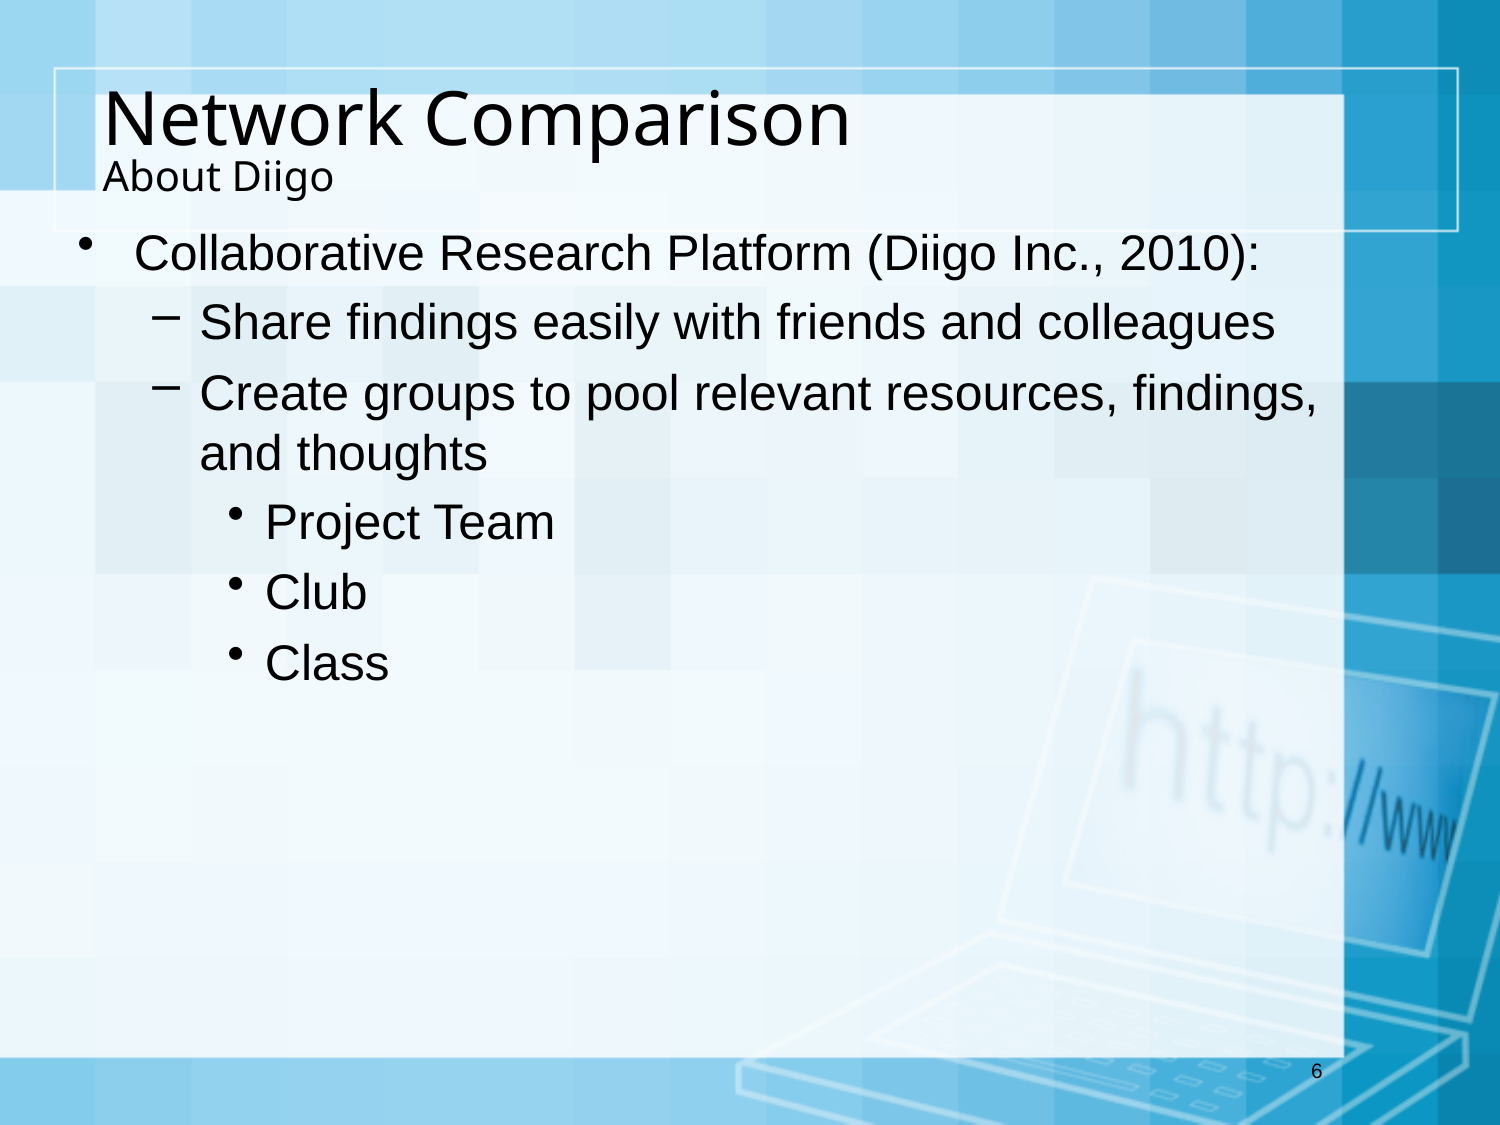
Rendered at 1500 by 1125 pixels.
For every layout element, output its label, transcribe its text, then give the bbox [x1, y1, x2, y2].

title Network Comparison About Diigo [87, 87, 1338, 201]
slide_number 6 [1124, 1049, 1338, 1125]
list Collaborative Research Platform (Diigo Inc., 2010): Share findings easily with friends and colleagues Create groups to pool relevant resources, findings, and thoughts Project Team Club Class [62, 212, 1338, 1038]
picture [0, 0, 1500, 1125]
